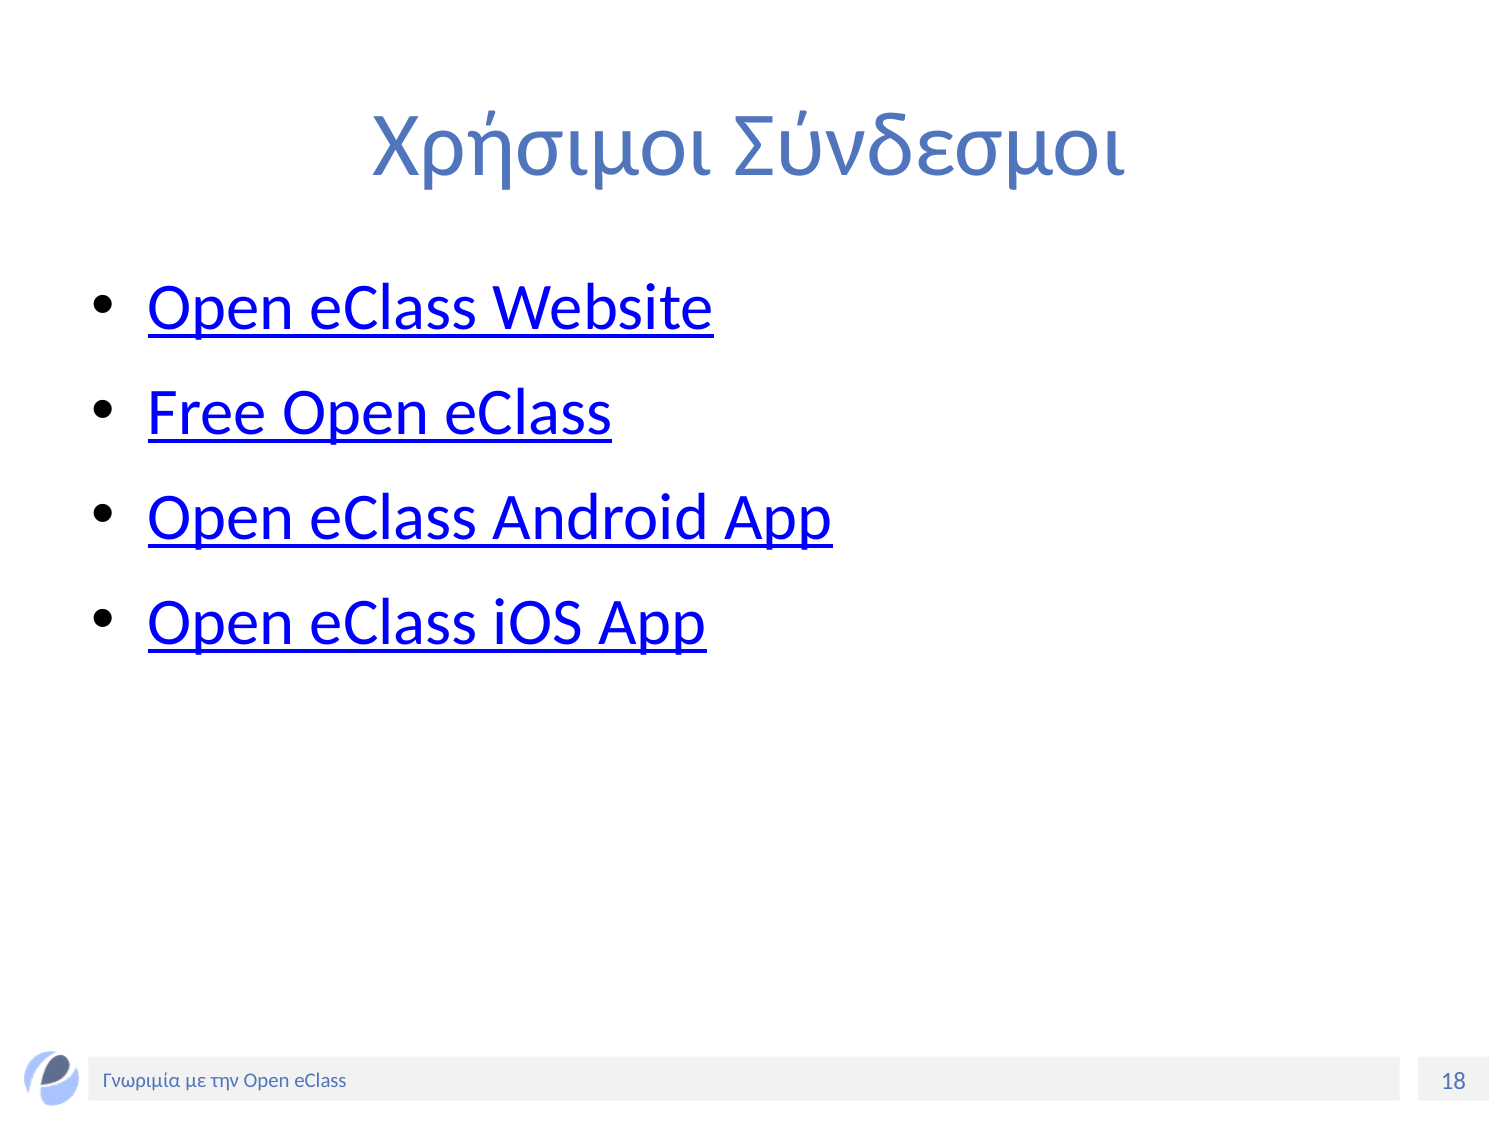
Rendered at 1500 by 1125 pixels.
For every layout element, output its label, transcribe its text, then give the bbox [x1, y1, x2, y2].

title Χρήσιμοι Σύνδεσμοι [75, 45, 1425, 233]
list Open eClass Website Free Open eClass Open eClass Android App Open eClass iOS App [76, 255, 1427, 998]
